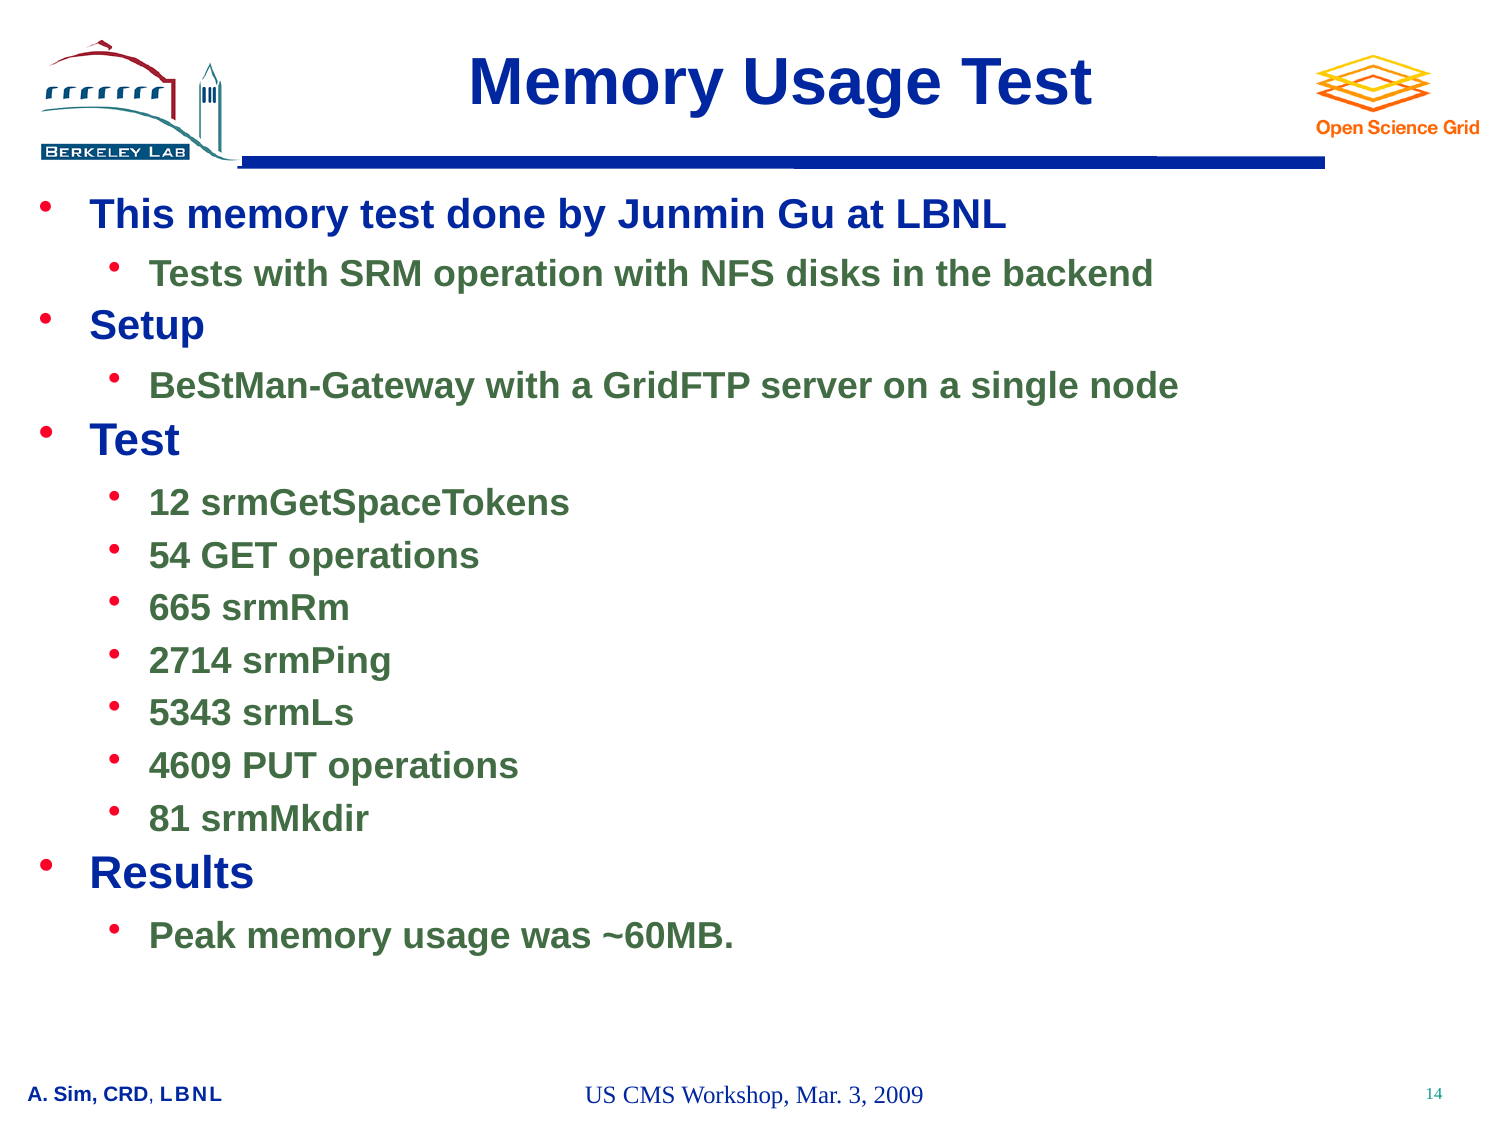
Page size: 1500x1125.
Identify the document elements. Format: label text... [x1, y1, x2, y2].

title Memory Usage Test [236, 0, 1326, 156]
list This memory test done by Junmin Gu at LBNL Tests with SRM operation with NFS disks in the backend Setup BeStMan-Gateway with a GridFTP server on a single node Test 12 srmGetSpaceTokens 54 GET operations 665 srmRm 2714 srmPing 5343 srmLs 4609 PUT operations 81 srmMkdir Results Peak memory usage was ~60MB. [24, 186, 1476, 1051]
picture [1326, 38, 1496, 150]
